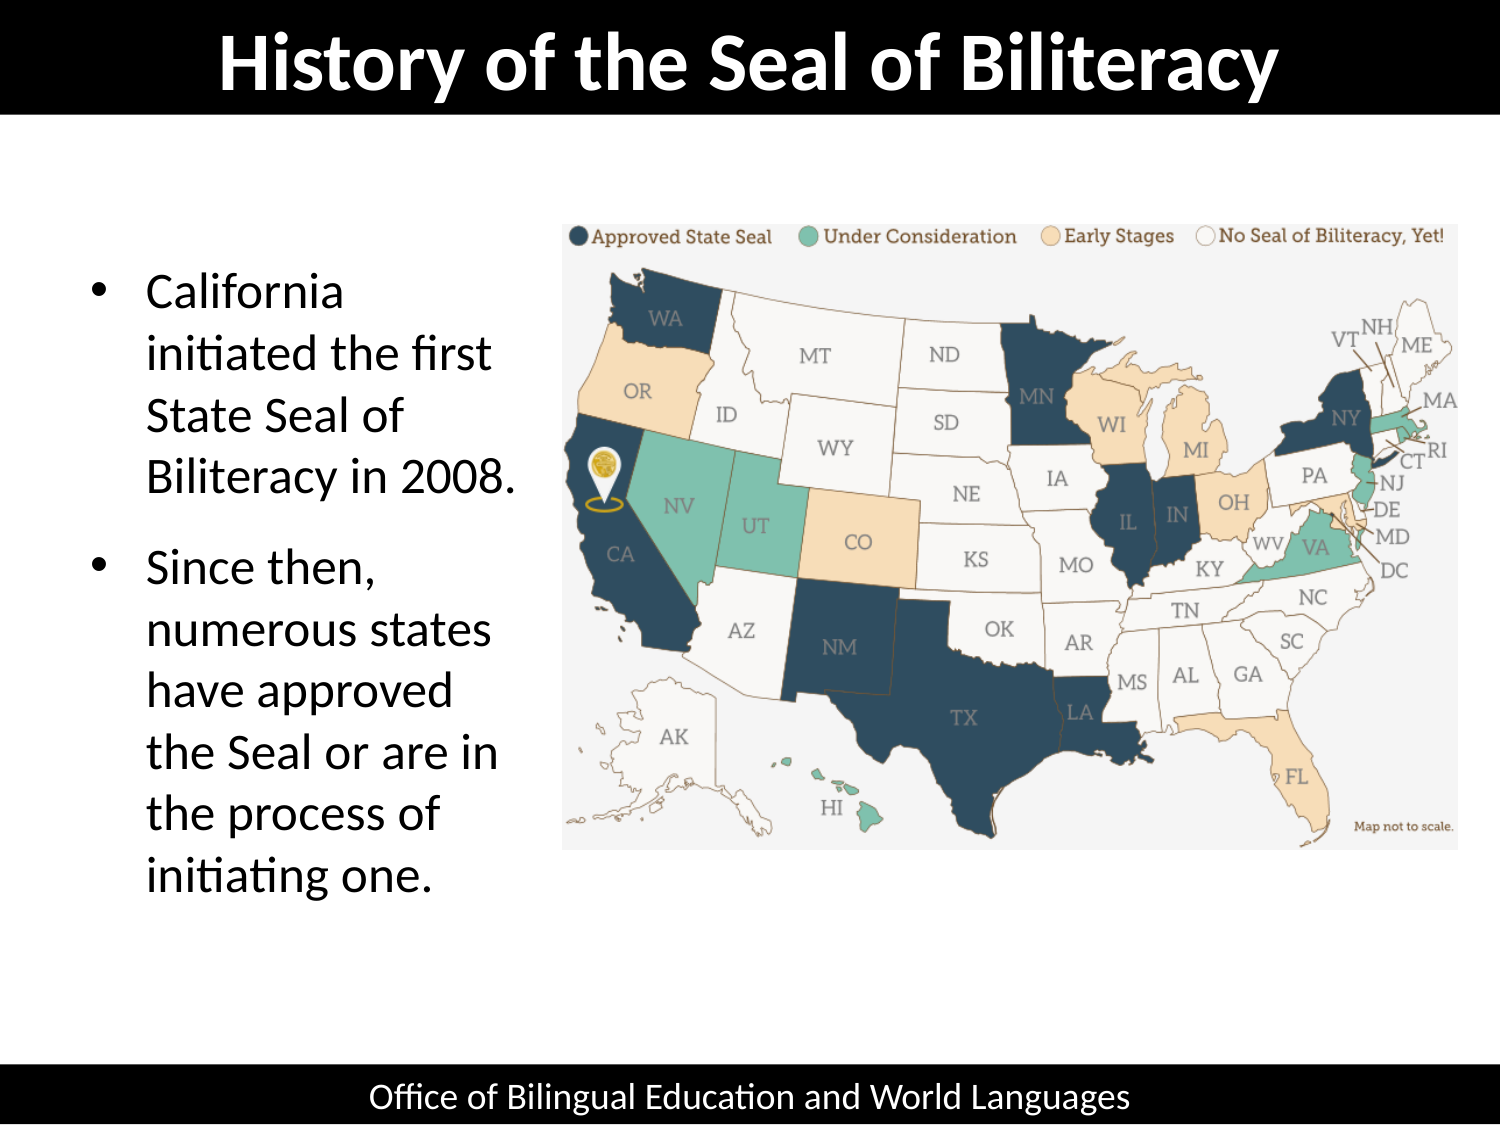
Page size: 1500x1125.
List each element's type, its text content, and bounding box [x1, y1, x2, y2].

picture [562, 224, 1459, 851]
list California initiated the first State Seal of Biliteracy in 2008. Since then, numerous states have approved the Seal or are in the process of initiating one. [75, 249, 538, 925]
text_box History of the Seal of Biliteracy [0, 0, 1500, 115]
text_box Office of Bilingual Education and World Languages [0, 1064, 1500, 1125]
